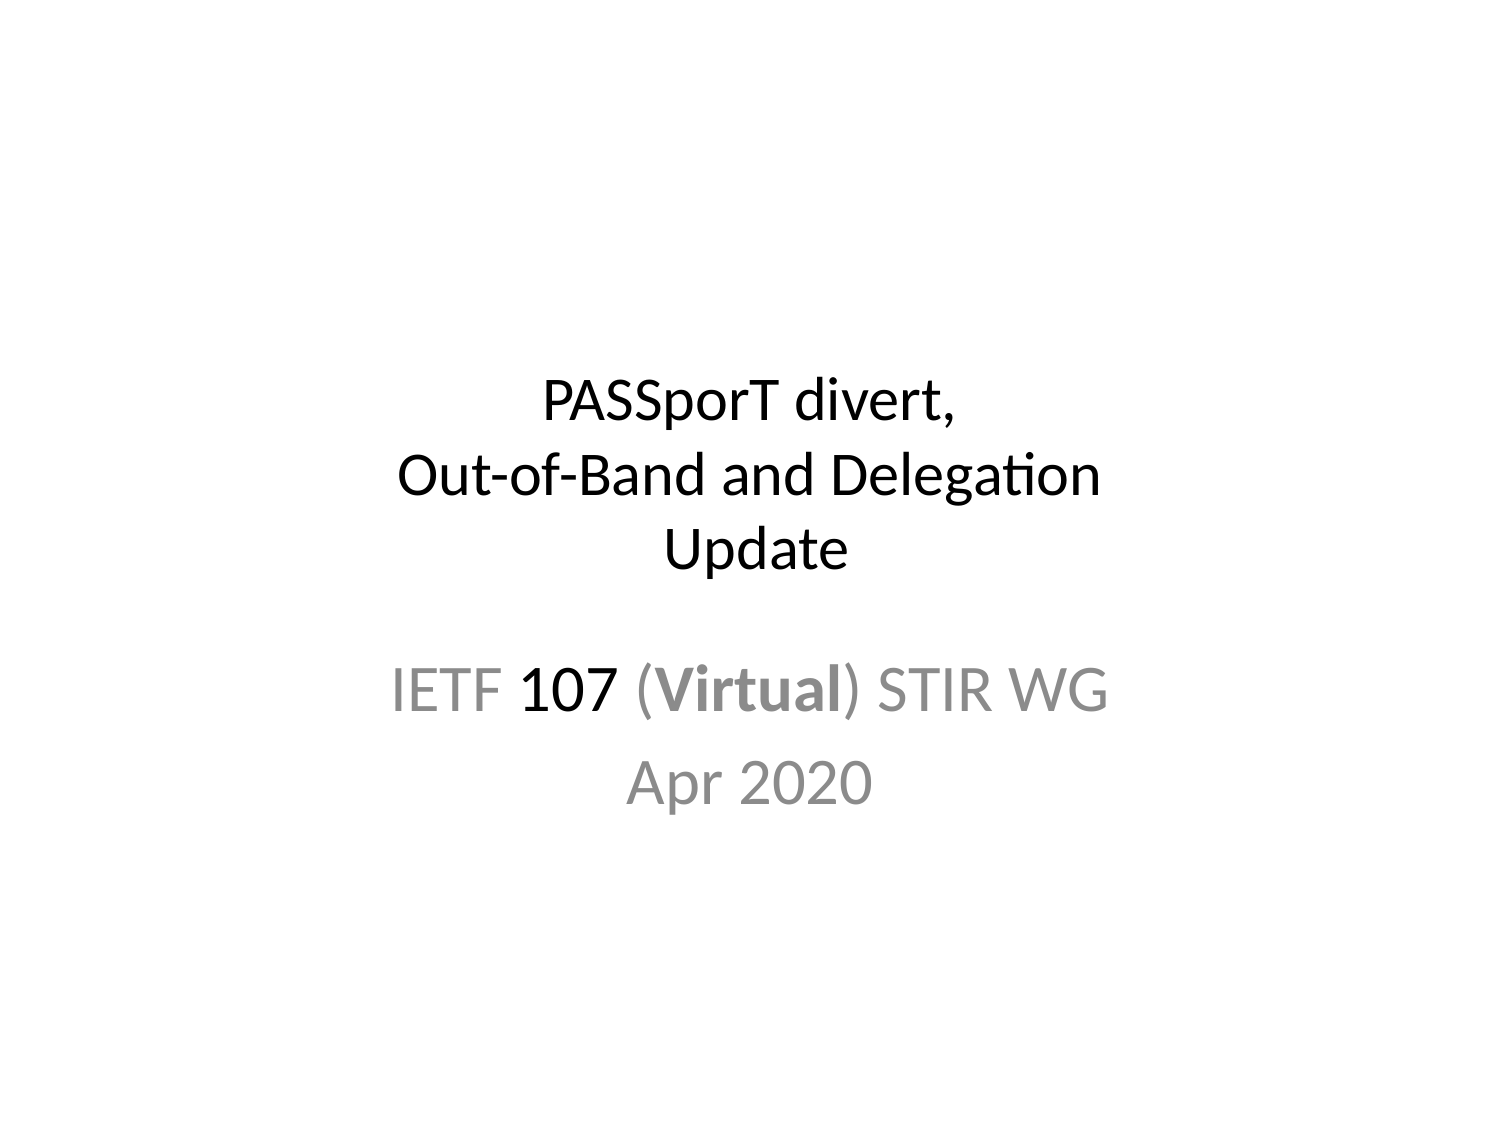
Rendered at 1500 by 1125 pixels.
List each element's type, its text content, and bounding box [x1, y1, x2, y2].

title PASSporT divert, Out-of-Band and Delegation Update [112, 349, 1388, 591]
subtitle IETF 107 (Virtual) STIR WG Apr 2020 [225, 637, 1275, 925]
